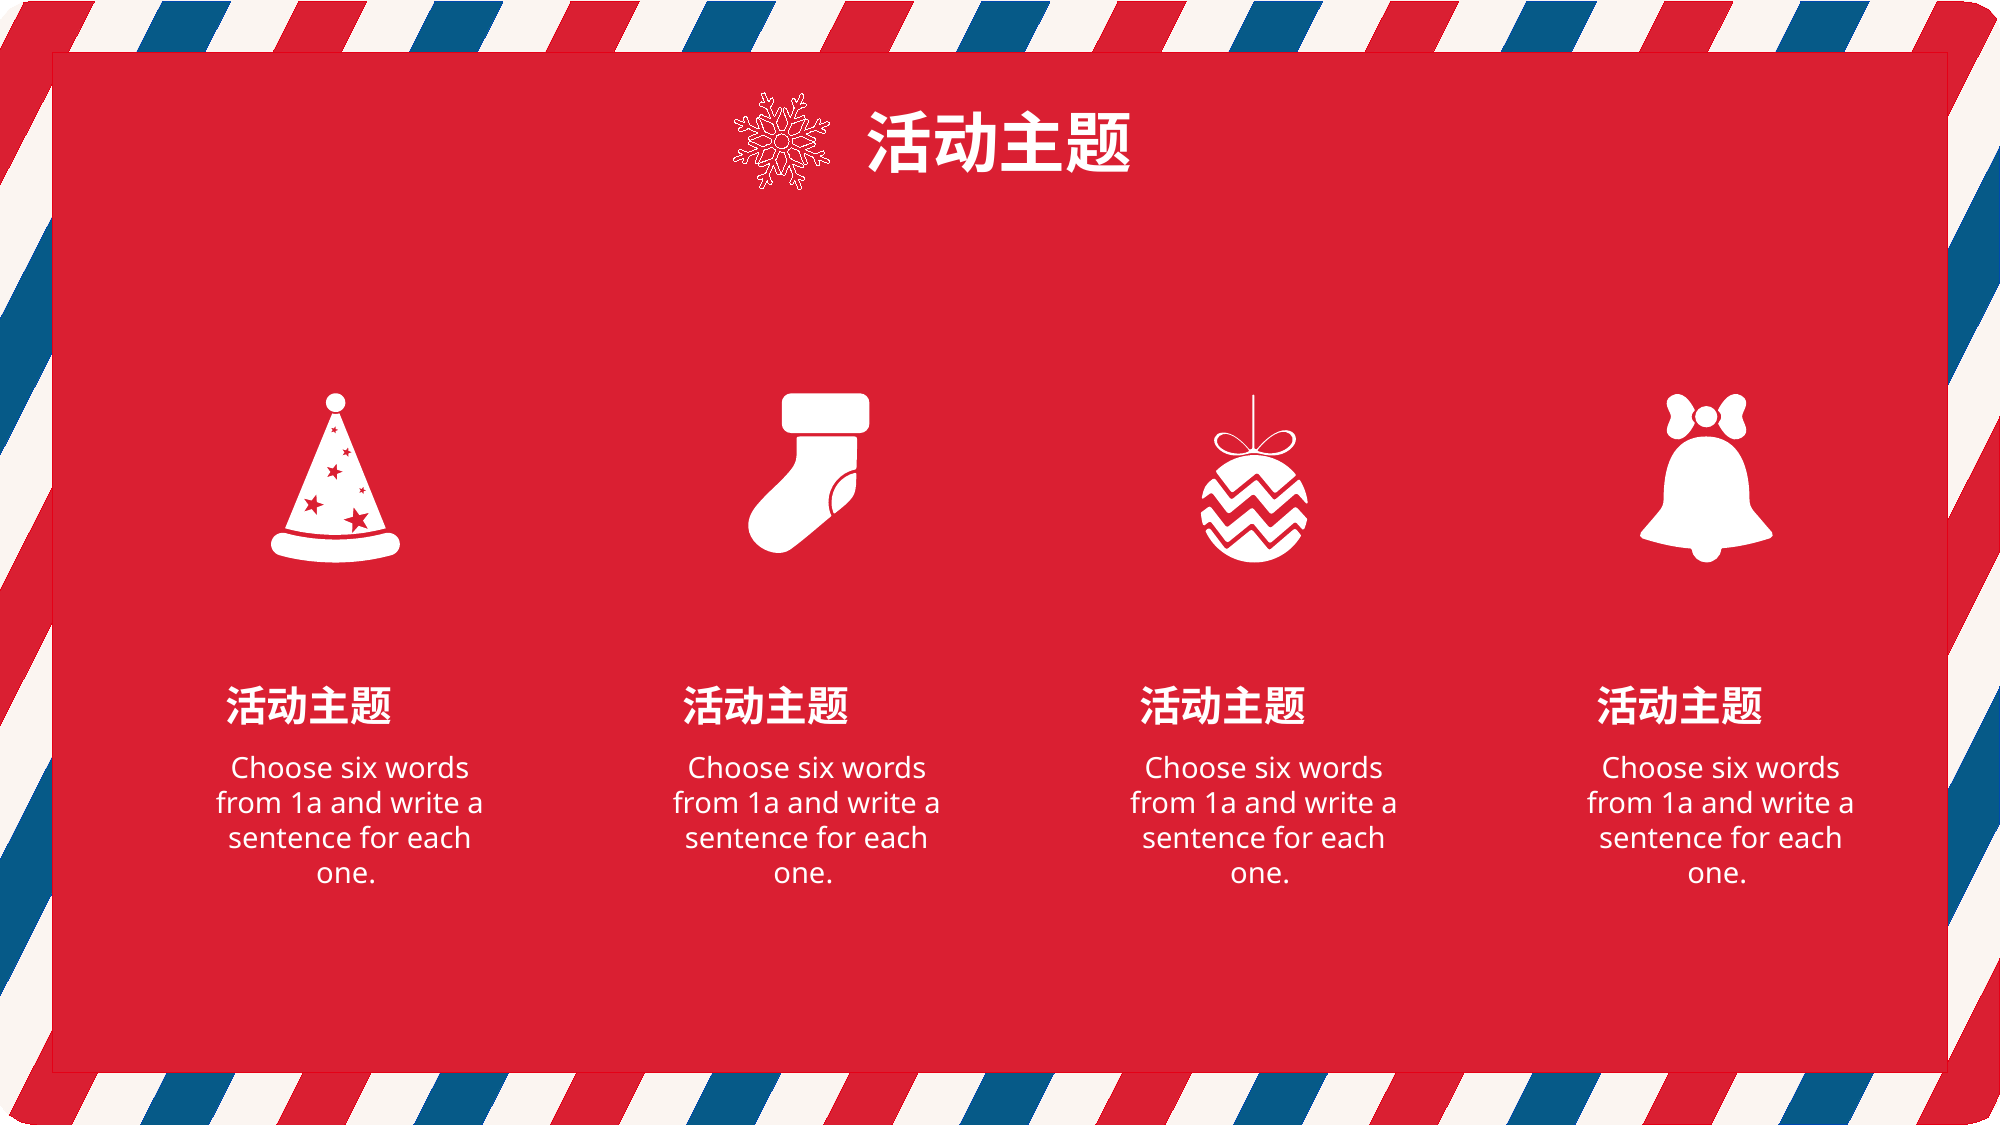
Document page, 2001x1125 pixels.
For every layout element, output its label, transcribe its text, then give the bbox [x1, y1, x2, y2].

text_box [285, 413, 386, 535]
text_box [1718, 394, 1747, 440]
text_box [781, 393, 870, 434]
text_box [1640, 436, 1773, 563]
text_box [733, 92, 830, 190]
text_box [1201, 478, 1308, 514]
text_box [1666, 394, 1718, 440]
text_box Choose six words from 1a and write a sentence for each one. [644, 742, 970, 897]
text_box Choose six words from 1a and write a sentence for each one. [1101, 742, 1427, 897]
text_box Choose six words from 1a and write a sentence for each one. [187, 742, 513, 897]
text_box [1214, 394, 1296, 493]
text_box 活动主题 [1581, 672, 1861, 737]
text_box [1205, 528, 1301, 563]
text_box [325, 393, 346, 412]
text_box 活动主题 [850, 93, 1551, 188]
text_box 活动主题 [667, 672, 947, 737]
text_box 活动主题 [210, 672, 490, 737]
text_box [1200, 506, 1308, 543]
text_box Choose six words from 1a and write a sentence for each one. [1558, 742, 1884, 897]
text_box 活动主题 [1124, 672, 1404, 737]
text_box [271, 532, 400, 563]
text_box [748, 436, 858, 553]
